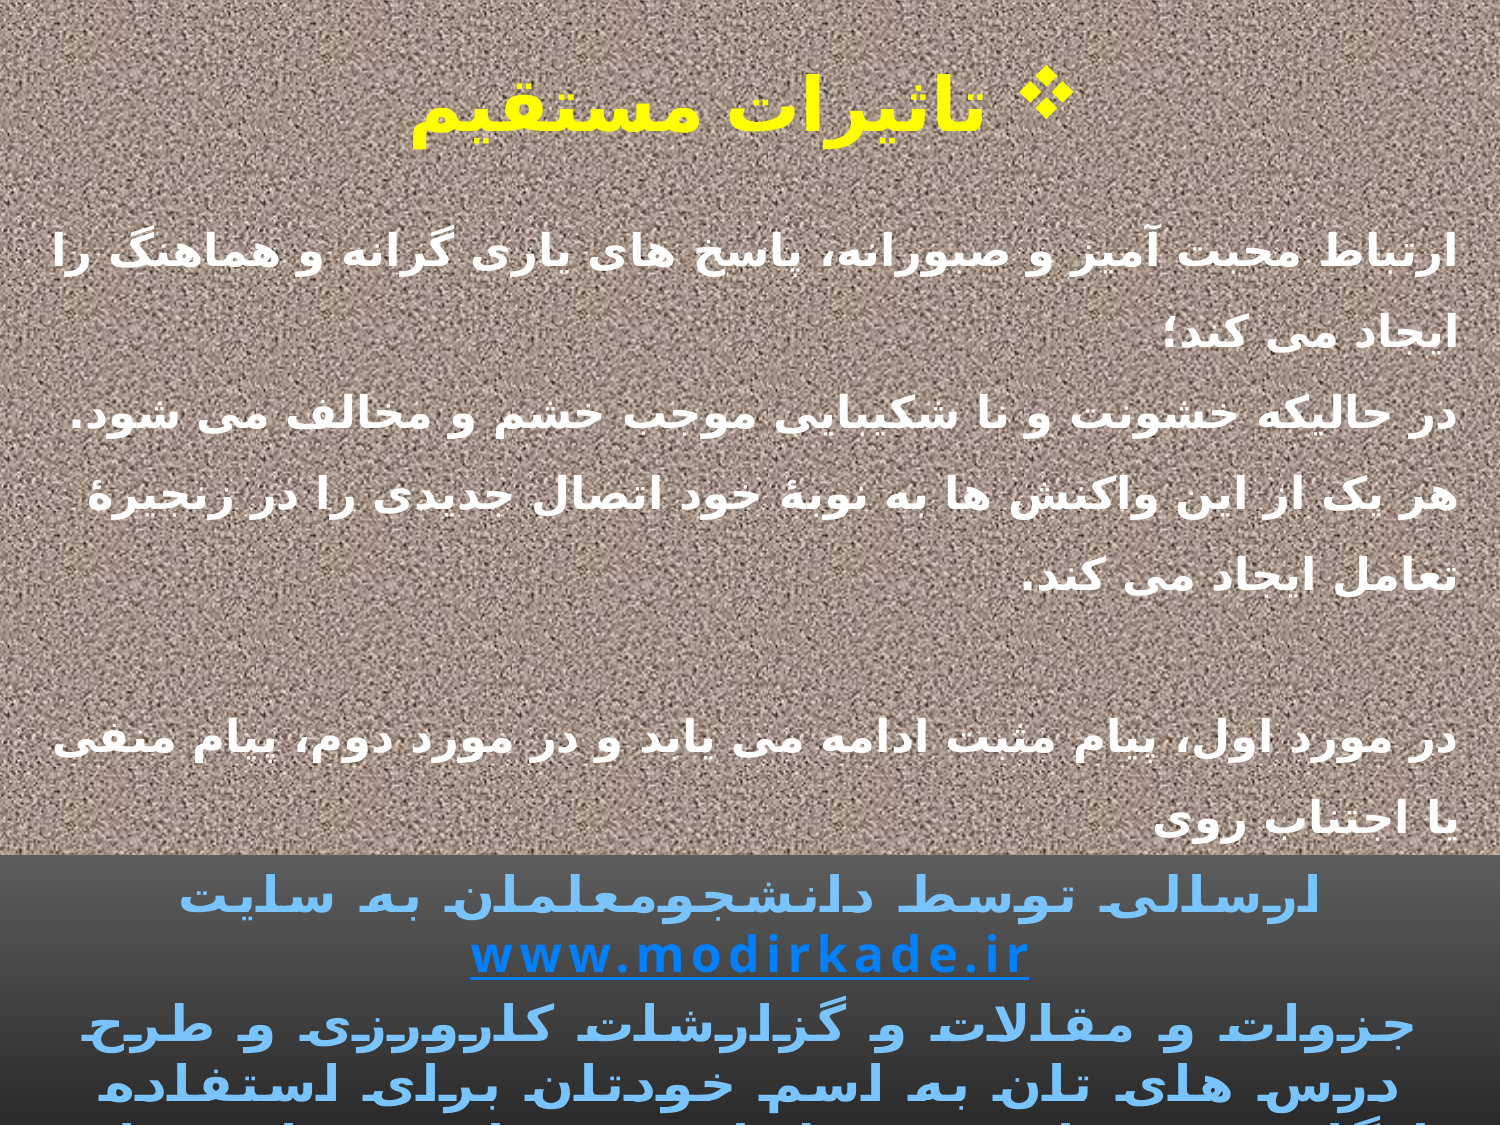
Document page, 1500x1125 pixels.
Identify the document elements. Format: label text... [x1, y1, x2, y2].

list ارتباط محبت آمیز و صبورانه، پاسخ های یاری گرانه و هماهنگ را ایجاد می کند؛ در حالیکه خشونت و نا شکیبایی موجب خشم و مخالف می شود. هر یک از این واکنش ها به نوبۀ خود اتصال جدیدی را در زنجیرۀ تعامل ایجاد می کند. در مورد اول، پیام مثبت ادامه می یابد و در مورد دوم، پیام منفی یا اجتناب روی می دهد. در هر مورد، رفتار یک عضو خانواده به ادامۀ نوعی تعامل در دیگری کمک می کند که یا به سلامت روان شناختی کمک کرده یا آن را تضعیف می کند. [24, 187, 1475, 855]
text_box ارسالی توسط دانشجومعلمان به سایت www.modirkade.ir جزوات و مقالات و گزارشات کارورزی و طرح درس های تان به اسم خودتان برای استفاده رایگان همه دانشجومعلمان در سایت قرار خواهد گرفت.... موفق و سربلند باشید... [0, 855, 1500, 1125]
title تاثیرات مستقیم [75, 37, 1425, 155]
picture [0, 0, 1500, 855]
